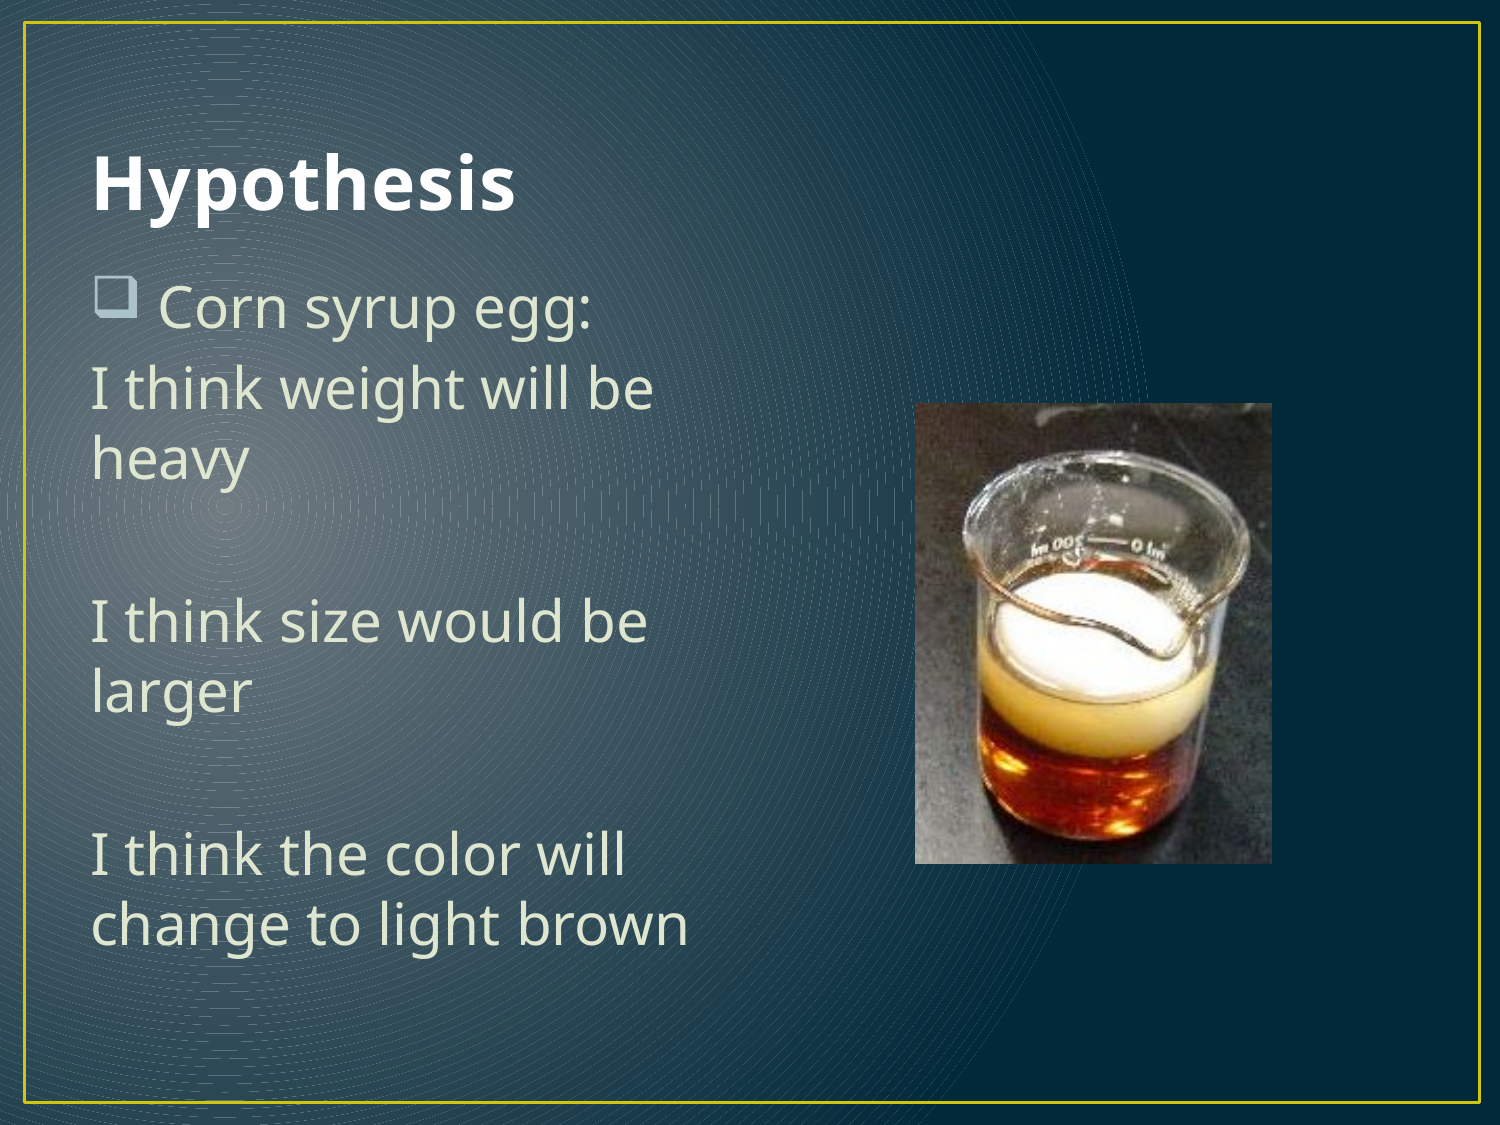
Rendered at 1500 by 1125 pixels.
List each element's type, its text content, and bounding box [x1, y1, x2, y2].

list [915, 403, 1273, 865]
picture [1035, 869, 1051, 878]
list Corn syrup egg: I think weight will be heavy I think size would be larger I think the color will change to light brown [75, 262, 738, 1005]
picture [1115, 397, 1122, 403]
title Hypothesis [75, 45, 1425, 233]
